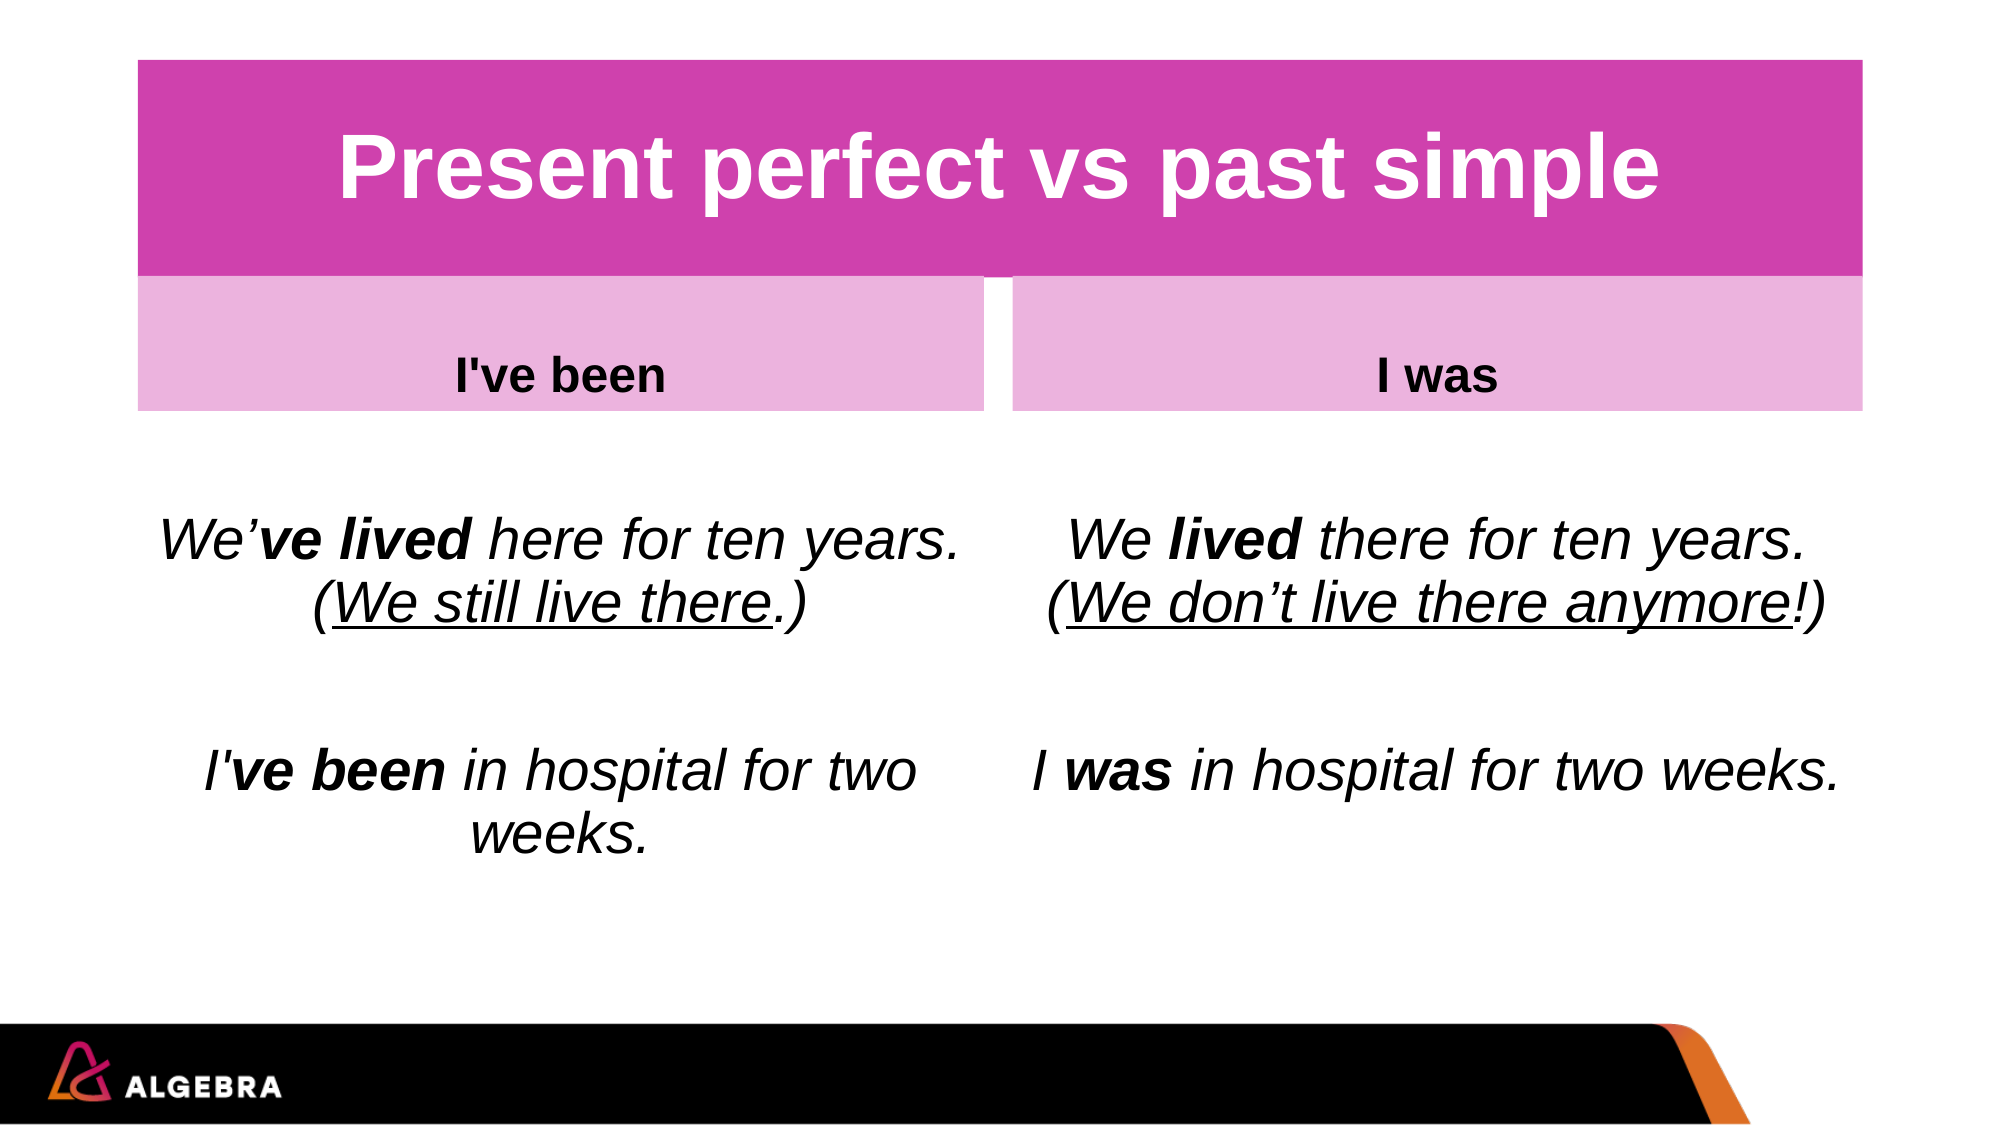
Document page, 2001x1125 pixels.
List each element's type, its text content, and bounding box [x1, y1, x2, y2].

list I've been [137, 275, 984, 410]
picture [0, 1023, 1958, 1125]
title Present perfect vs past simple [137, 59, 1863, 278]
list I was [1012, 275, 1863, 410]
list We’ve lived here for ten years. (We still live there.) I've been in hospital for two weeks. [137, 410, 984, 1016]
list We lived there for ten years. (We don’t live there anymore!) I was in hospital for two weeks. [1012, 410, 1863, 1016]
